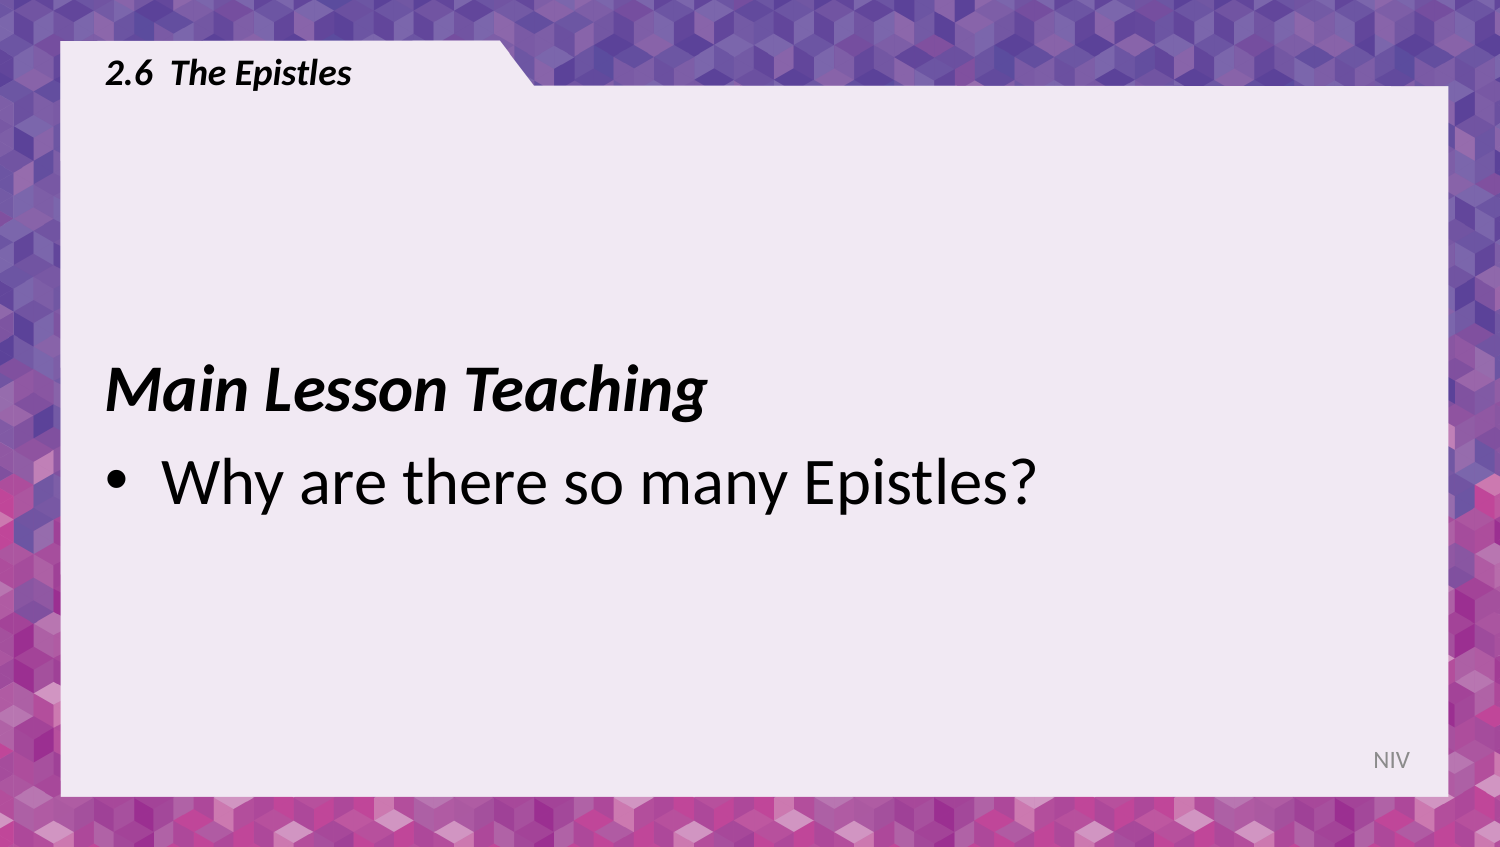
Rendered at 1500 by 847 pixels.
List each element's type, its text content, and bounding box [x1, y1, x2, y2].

picture [0, 0, 1500, 847]
list Main Lesson Teaching Why are there so many Epistles? [89, 141, 1403, 722]
footer NIV [950, 736, 1425, 782]
title 2.6 The Epistles [89, 33, 1420, 108]
